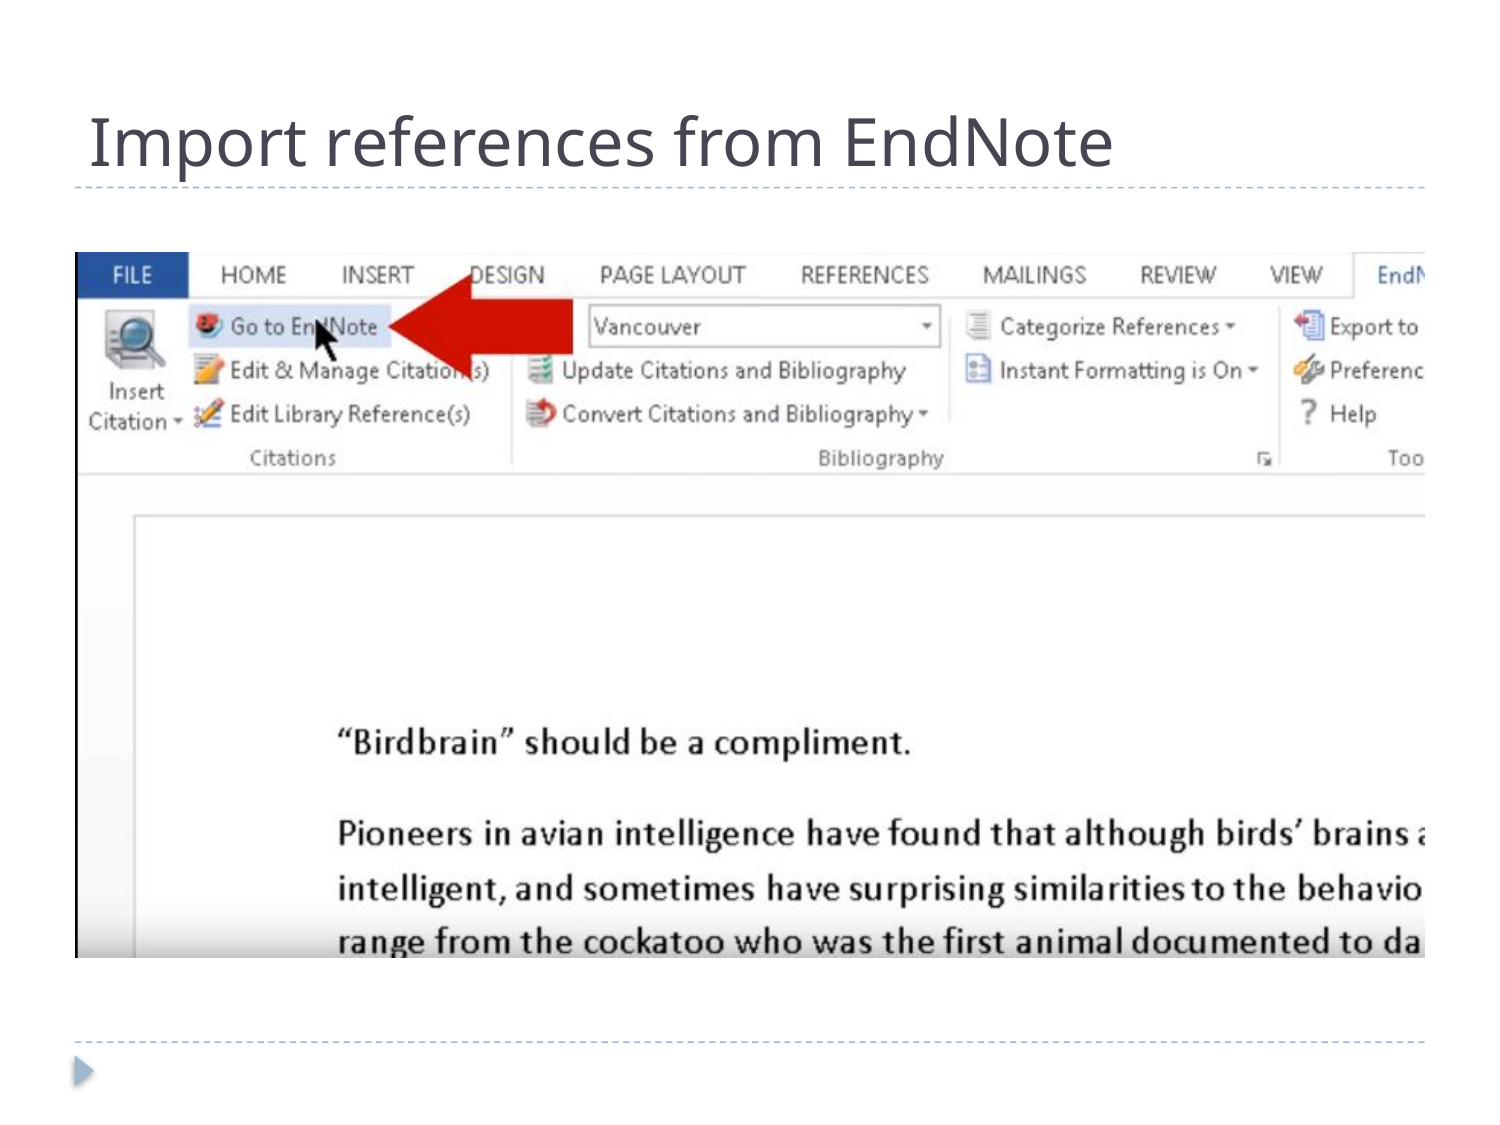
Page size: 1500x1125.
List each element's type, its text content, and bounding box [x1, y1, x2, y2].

title Import references from EndNote [75, 24, 1425, 188]
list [74, 251, 1426, 958]
